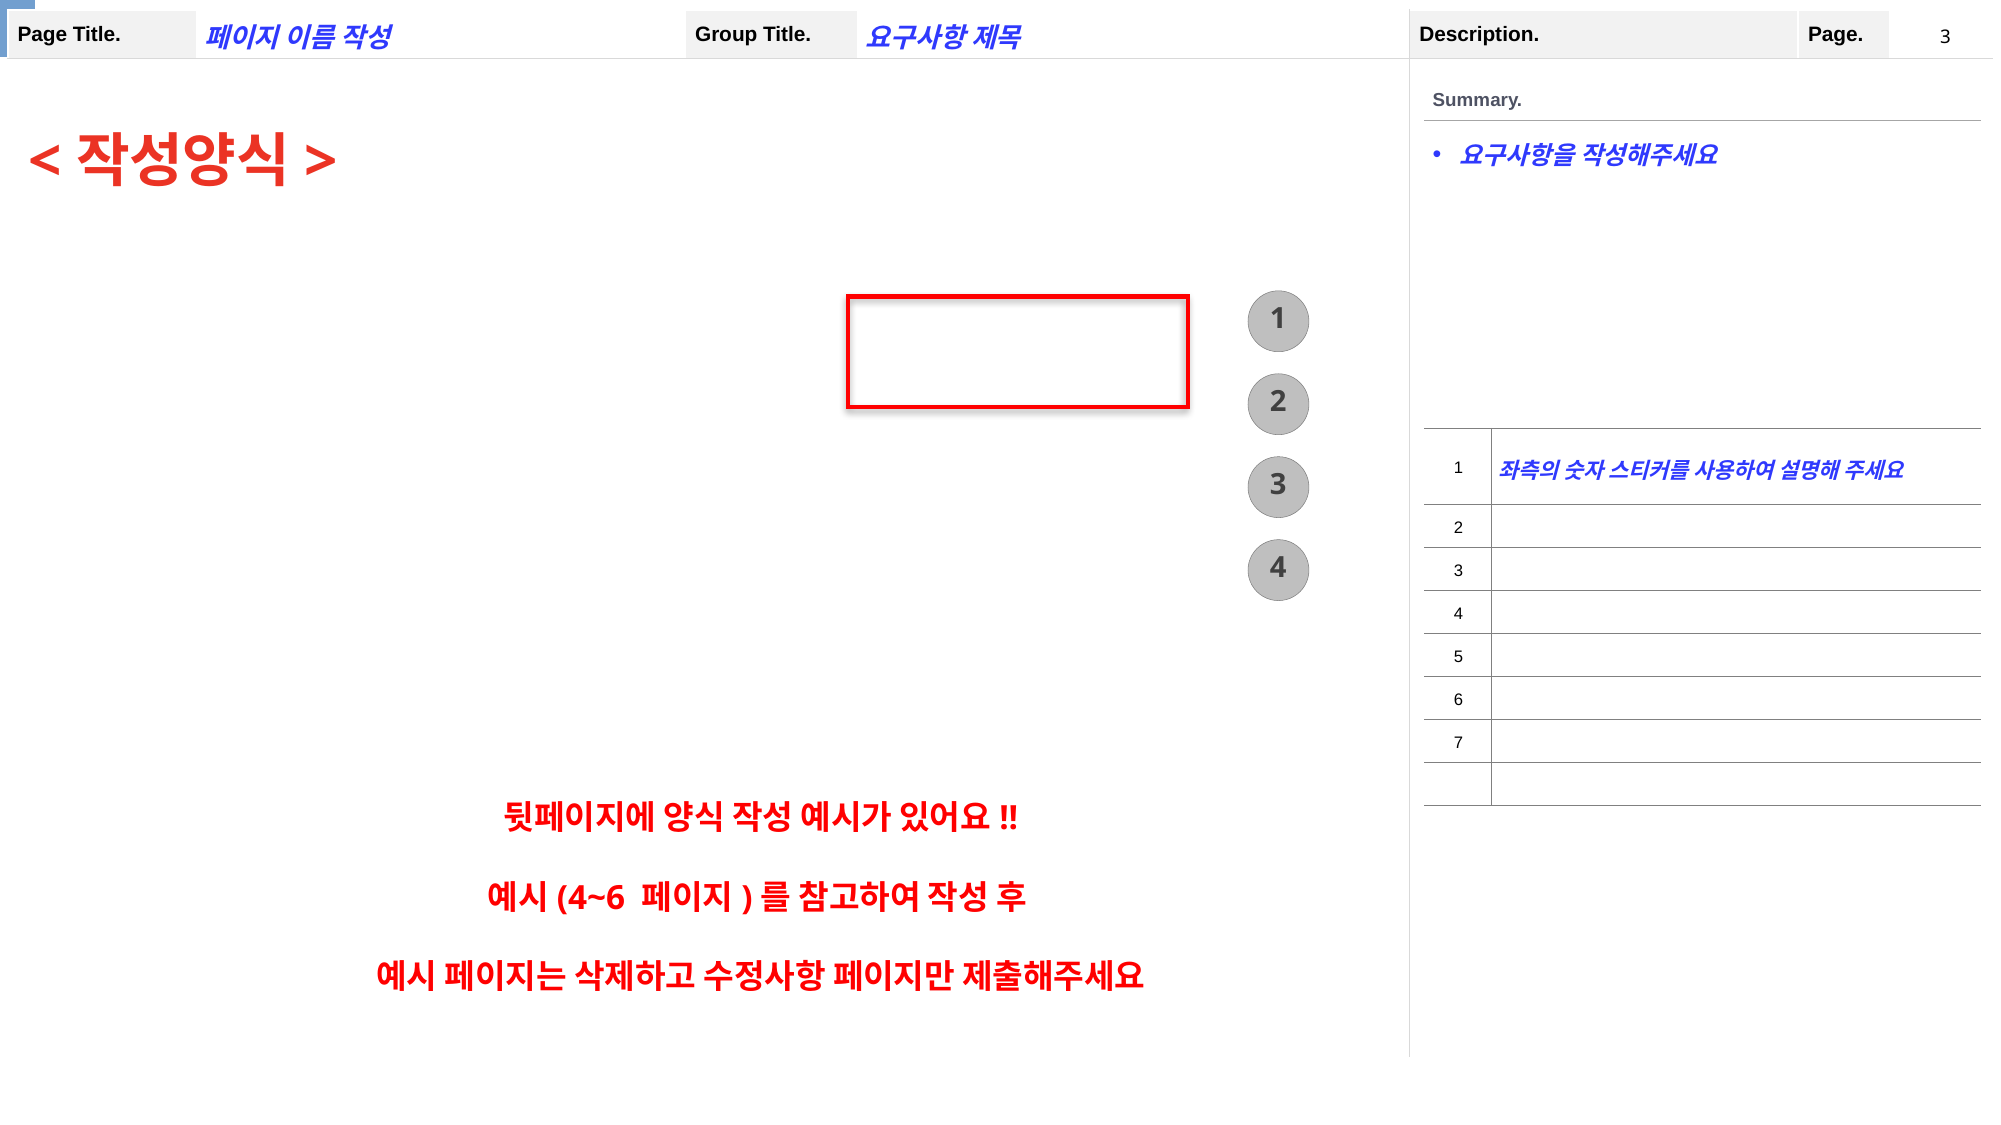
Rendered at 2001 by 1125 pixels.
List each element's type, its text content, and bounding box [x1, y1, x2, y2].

table_cell [1426, 763, 1491, 805]
table_cell 7 [1426, 720, 1491, 762]
table_cell [1492, 548, 1979, 590]
table_cell [1492, 505, 1979, 547]
slide_number 3 [1931, 17, 1961, 56]
table_header Summary. [1426, 79, 1979, 120]
table_cell [1492, 720, 1979, 762]
table_cell [1492, 591, 1979, 633]
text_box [1247, 290, 1310, 352]
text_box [1247, 373, 1310, 435]
table_cell [1492, 677, 1979, 719]
table_cell 2 [1426, 505, 1491, 547]
table_cell 좌측의 숫자 스티커를 사용하여 설명해 주세요 [1492, 429, 1979, 504]
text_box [1247, 456, 1310, 518]
table_cell [1492, 763, 1979, 805]
table_cell [1492, 634, 1979, 676]
table_cell 요구사항을 작성해주세요 [1426, 121, 1979, 428]
list 요구사항 제목 [857, 8, 1405, 66]
text_box 뒷페이지에 양식 작성 예시가 있어요!! 예시(4~6 페이지)를 참고하여 작성 후 예시 페이지는 삭제하고 수정사항 페이지만 제출해주세요 [209, 788, 1314, 1004]
table_cell 3 [1426, 548, 1491, 590]
table_cell 5 [1426, 634, 1491, 676]
table_cell 4 [1426, 591, 1491, 633]
text_box <작성양식> [21, 115, 345, 201]
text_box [1247, 539, 1310, 601]
table_cell 6 [1426, 677, 1491, 719]
list 페이지 이름 작성 [196, 8, 684, 66]
table_cell 1 [1426, 429, 1491, 504]
text_box [848, 296, 1189, 408]
